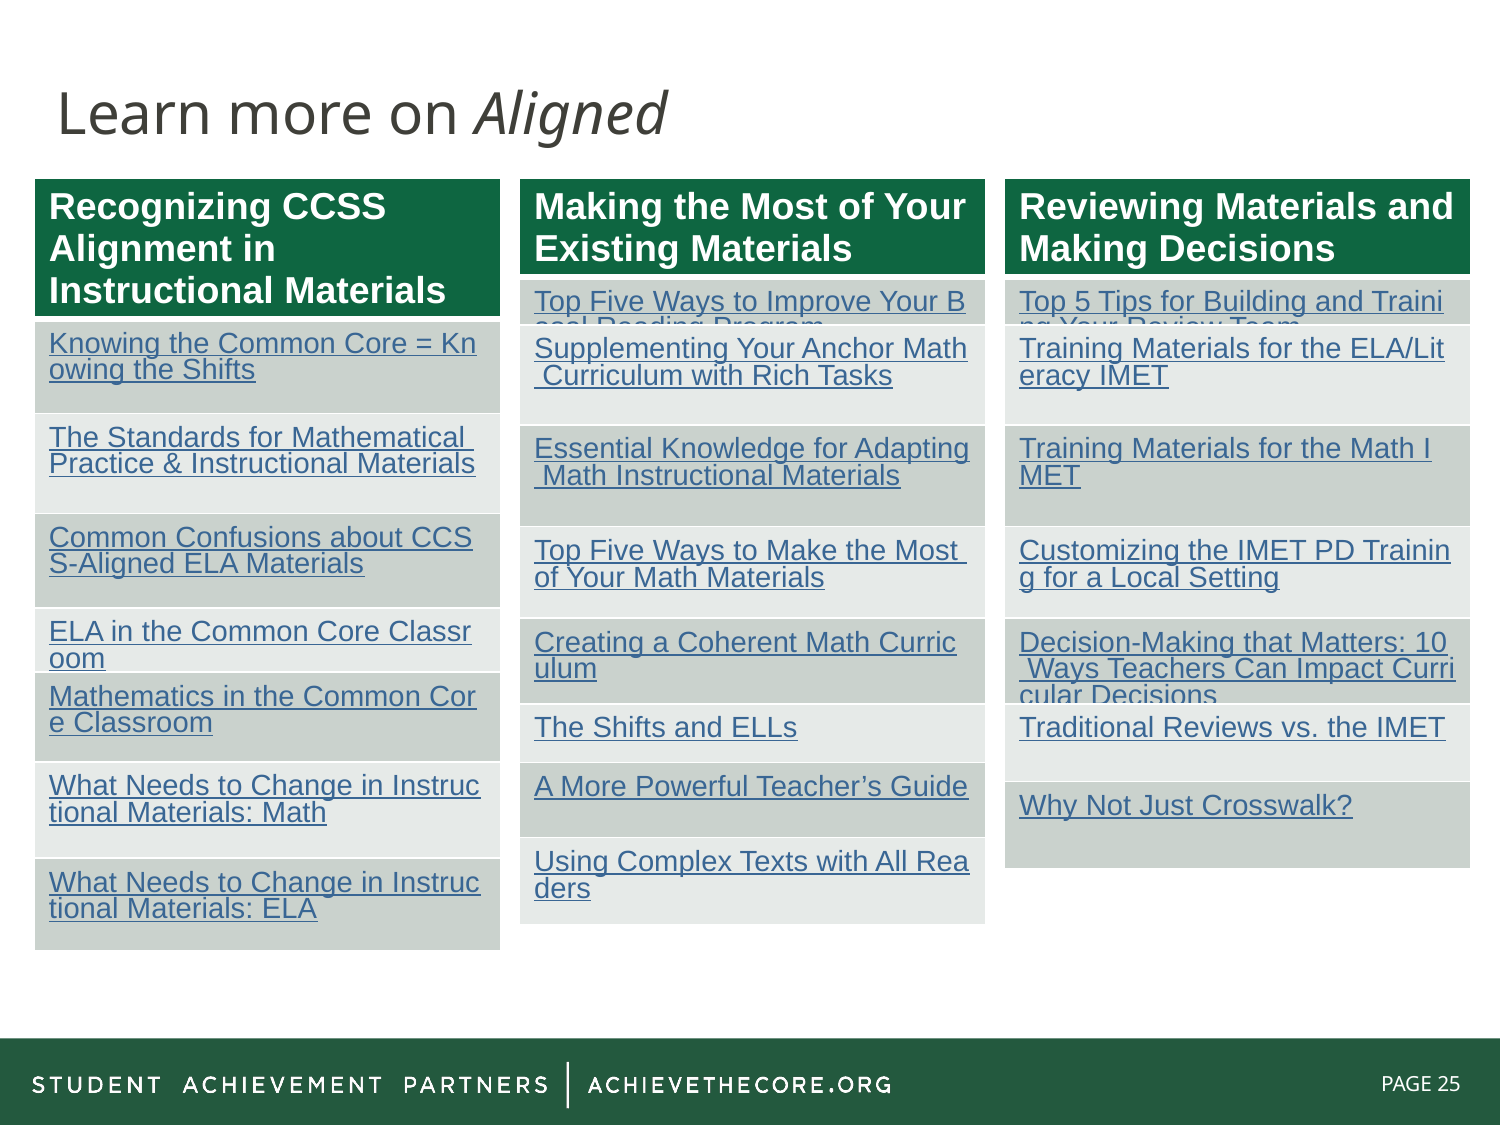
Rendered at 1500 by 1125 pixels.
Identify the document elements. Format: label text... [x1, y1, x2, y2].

title Learn more on Aligned [41, 17, 1392, 205]
table_header Reviewing Materials and Making Decisions [1005, 179, 1470, 274]
table_header Making the Most of Your Existing Materials [520, 179, 985, 274]
table_cell Why Not Just Crosswalk? [1005, 782, 1470, 868]
table_cell Traditional Reviews vs. the IMET [1005, 705, 1470, 781]
table_cell Top 5 Tips for Building and Training Your Review Team [1005, 280, 1470, 324]
table_cell What Needs to Change in Instructional Materials: ELA [35, 859, 500, 950]
table_cell Decision-Making that Matters: 10 Ways Teachers Can Impact Curricular Decisions [1005, 619, 1470, 703]
table_cell Essential Knowledge for Adapting Math Instructional Materials [520, 426, 985, 526]
table_cell Customizing the IMET PD Training for a Local Setting [1005, 527, 1470, 617]
picture [12, 1055, 911, 1112]
table_cell Using Complex Texts with All Readers [520, 838, 985, 924]
table_cell Training Materials for the ELA/Literacy IMET [1005, 326, 1470, 424]
table_cell Supplementing Your Anchor Math Curriculum with Rich Tasks [520, 326, 985, 424]
table_cell Mathematics in the Common Core Classroom [35, 673, 500, 761]
table_cell The Shifts and ELLs [520, 705, 985, 762]
table_cell Common Confusions about CCSS-Aligned ELA Materials [35, 514, 500, 607]
table_cell The Standards for Mathematical Practice & Instructional Materials [35, 414, 500, 513]
table_cell Creating a Coherent Math Curriculum [520, 619, 985, 703]
table_cell What Needs to Change in Instructional Materials: Math [35, 763, 500, 857]
table_cell Training Materials for the Math IMET [1005, 426, 1470, 526]
table_cell Top Five Ways to Improve Your Basal Reading Program [520, 280, 985, 324]
table_cell ELA in the Common Core Classroom [35, 609, 500, 671]
table_cell Knowing the Common Core = Knowing the Shifts [35, 322, 500, 413]
table_cell A More Powerful Teacher’s Guide [520, 763, 985, 837]
table_cell Top Five Ways to Make the Most of Your Math Materials [520, 527, 985, 617]
table_header Recognizing CCSS Alignment in Instructional Materials [35, 179, 500, 316]
